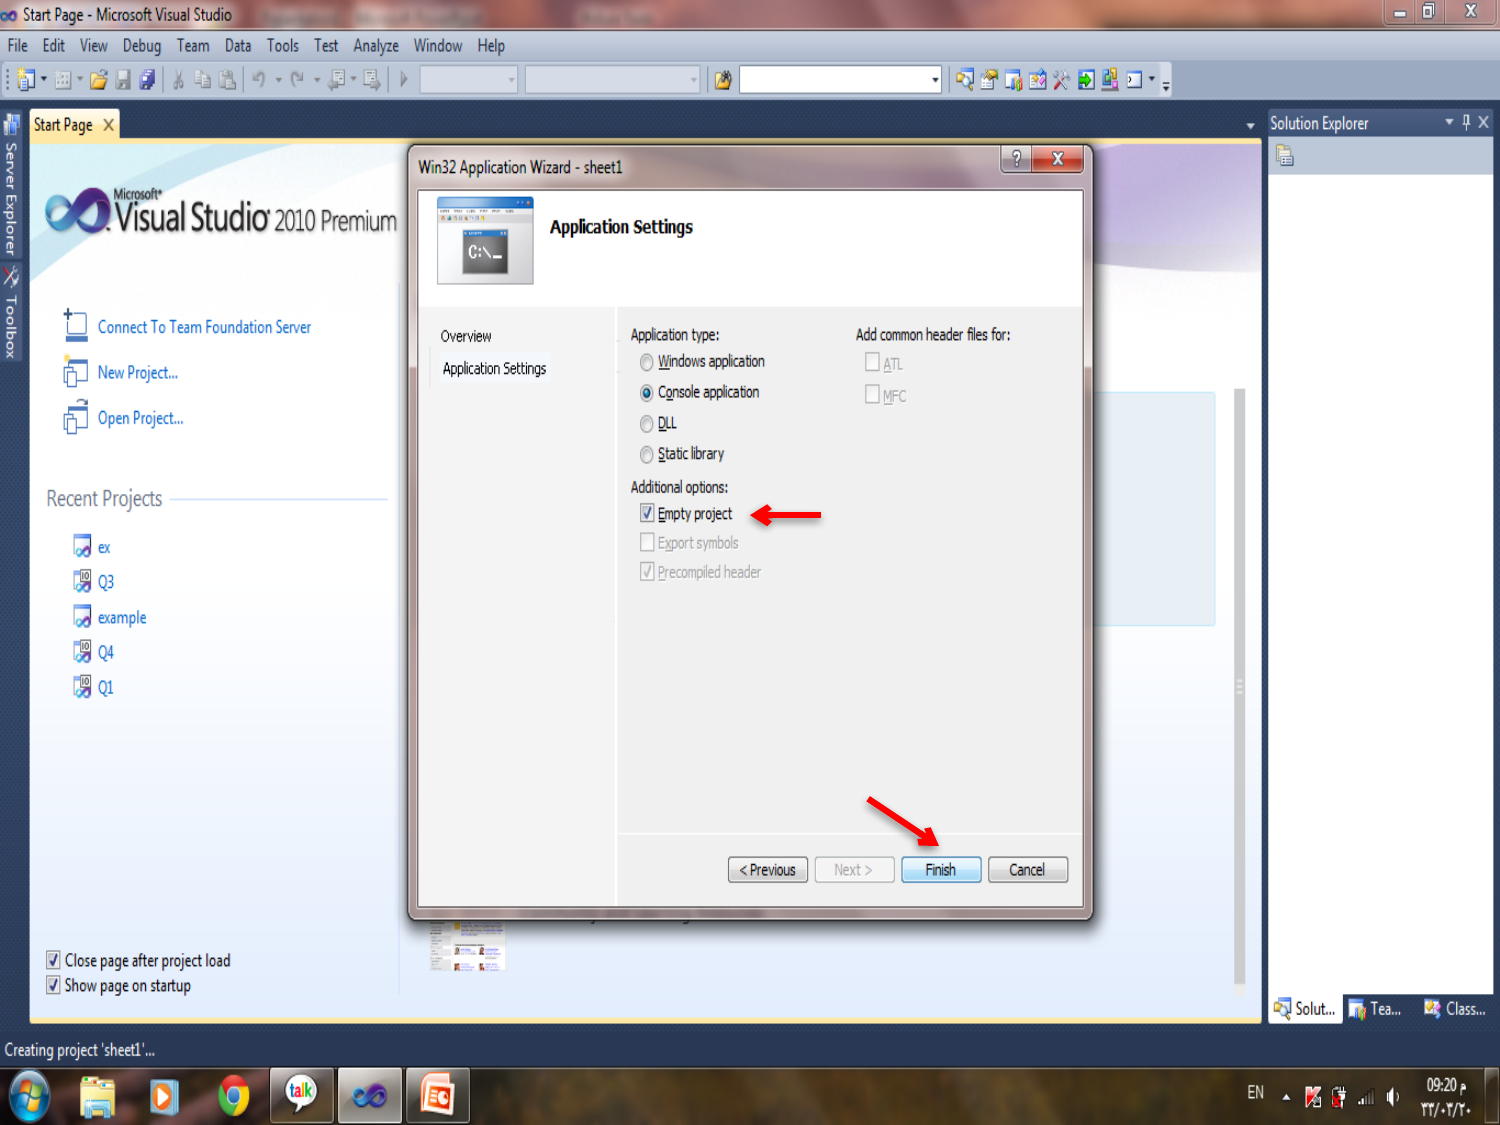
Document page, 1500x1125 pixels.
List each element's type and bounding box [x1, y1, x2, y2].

text_box [867, 798, 940, 847]
picture [0, 0, 1500, 1125]
